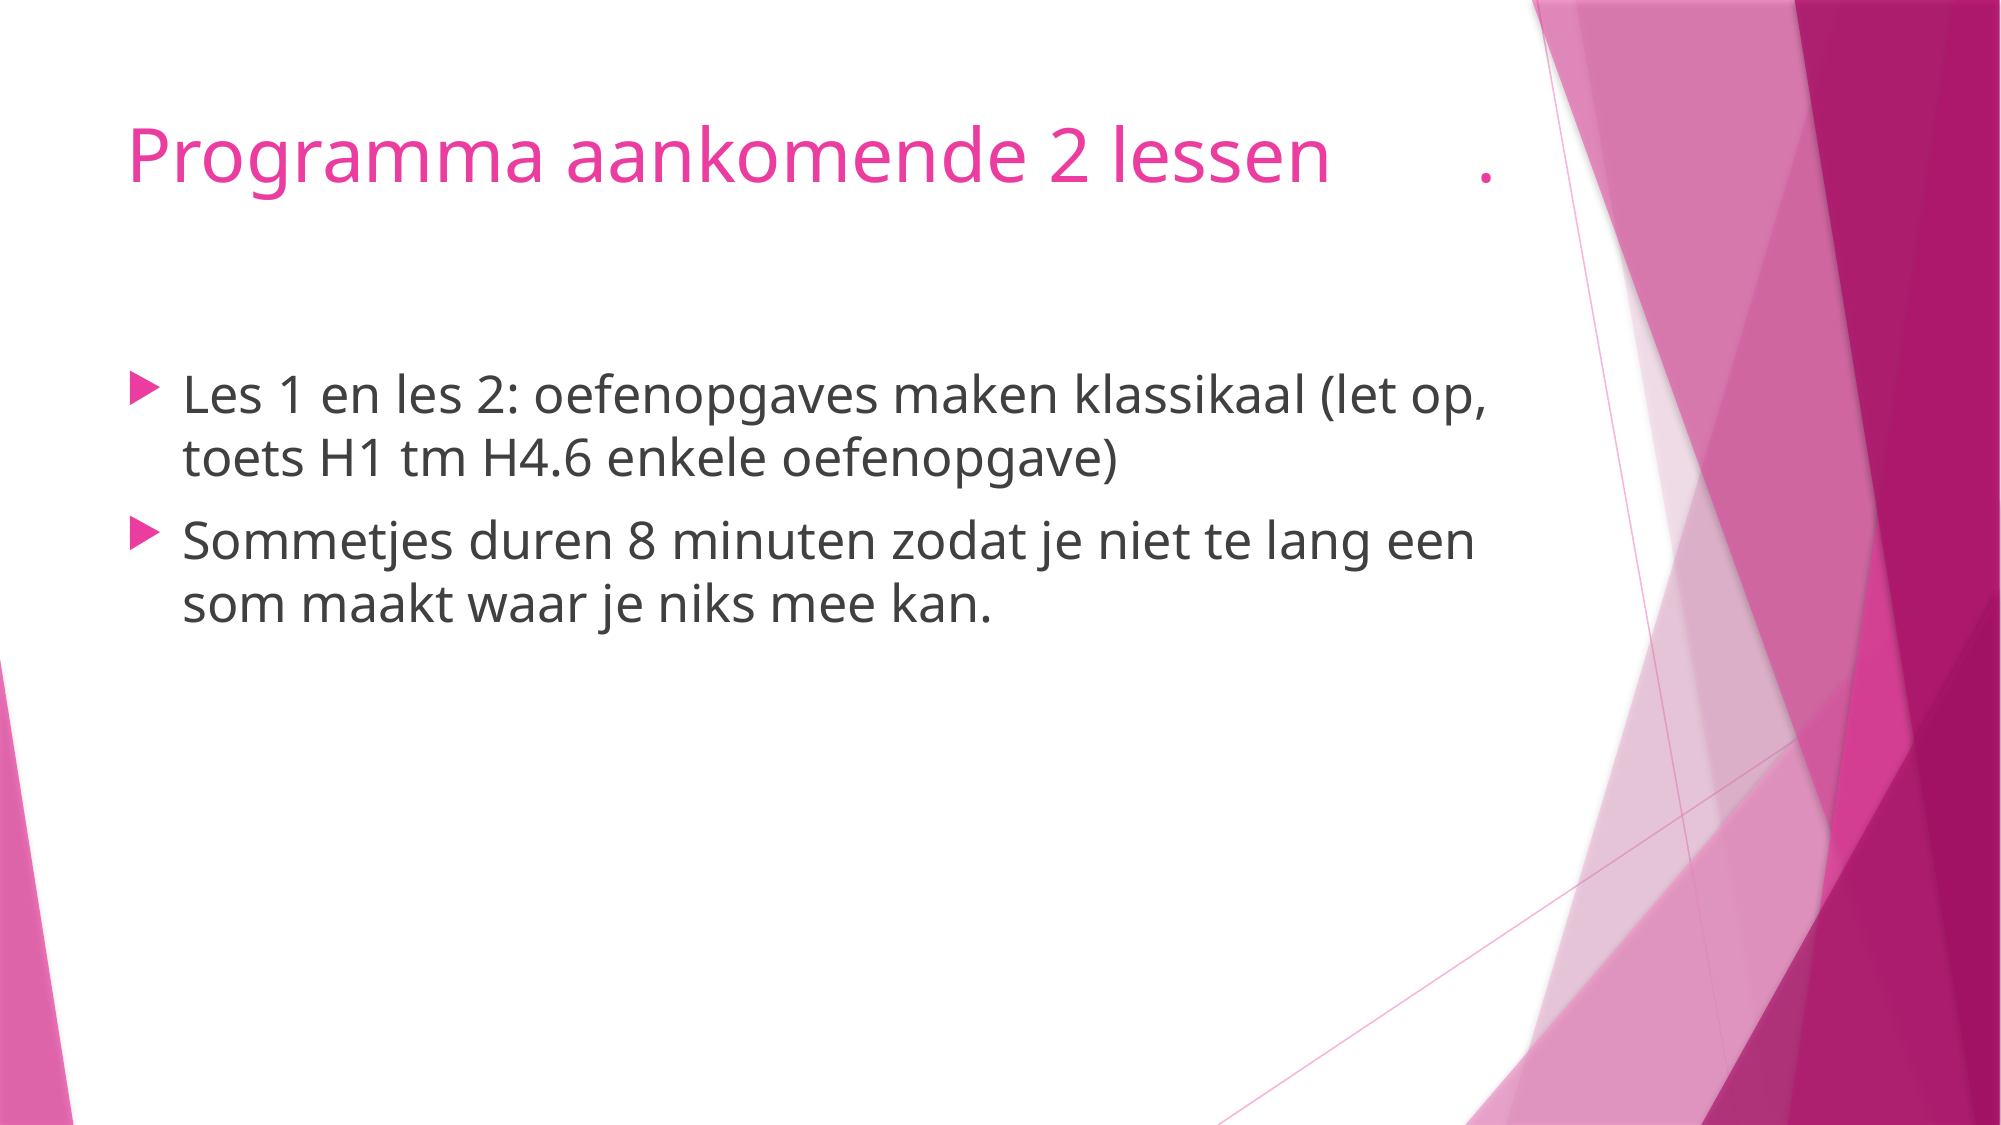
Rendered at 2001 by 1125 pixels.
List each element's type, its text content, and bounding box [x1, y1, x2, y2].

list Les 1 en les 2: oefenopgaves maken klassikaal (let op, toets H1 tm H4.6 enkele oefenopgave) Sommetjes duren 8 minuten zodat je niet te lang een som maakt waar je niks mee kan. [111, 354, 1522, 992]
title Programma aankomende 2 lessen . [111, 99, 1522, 317]
